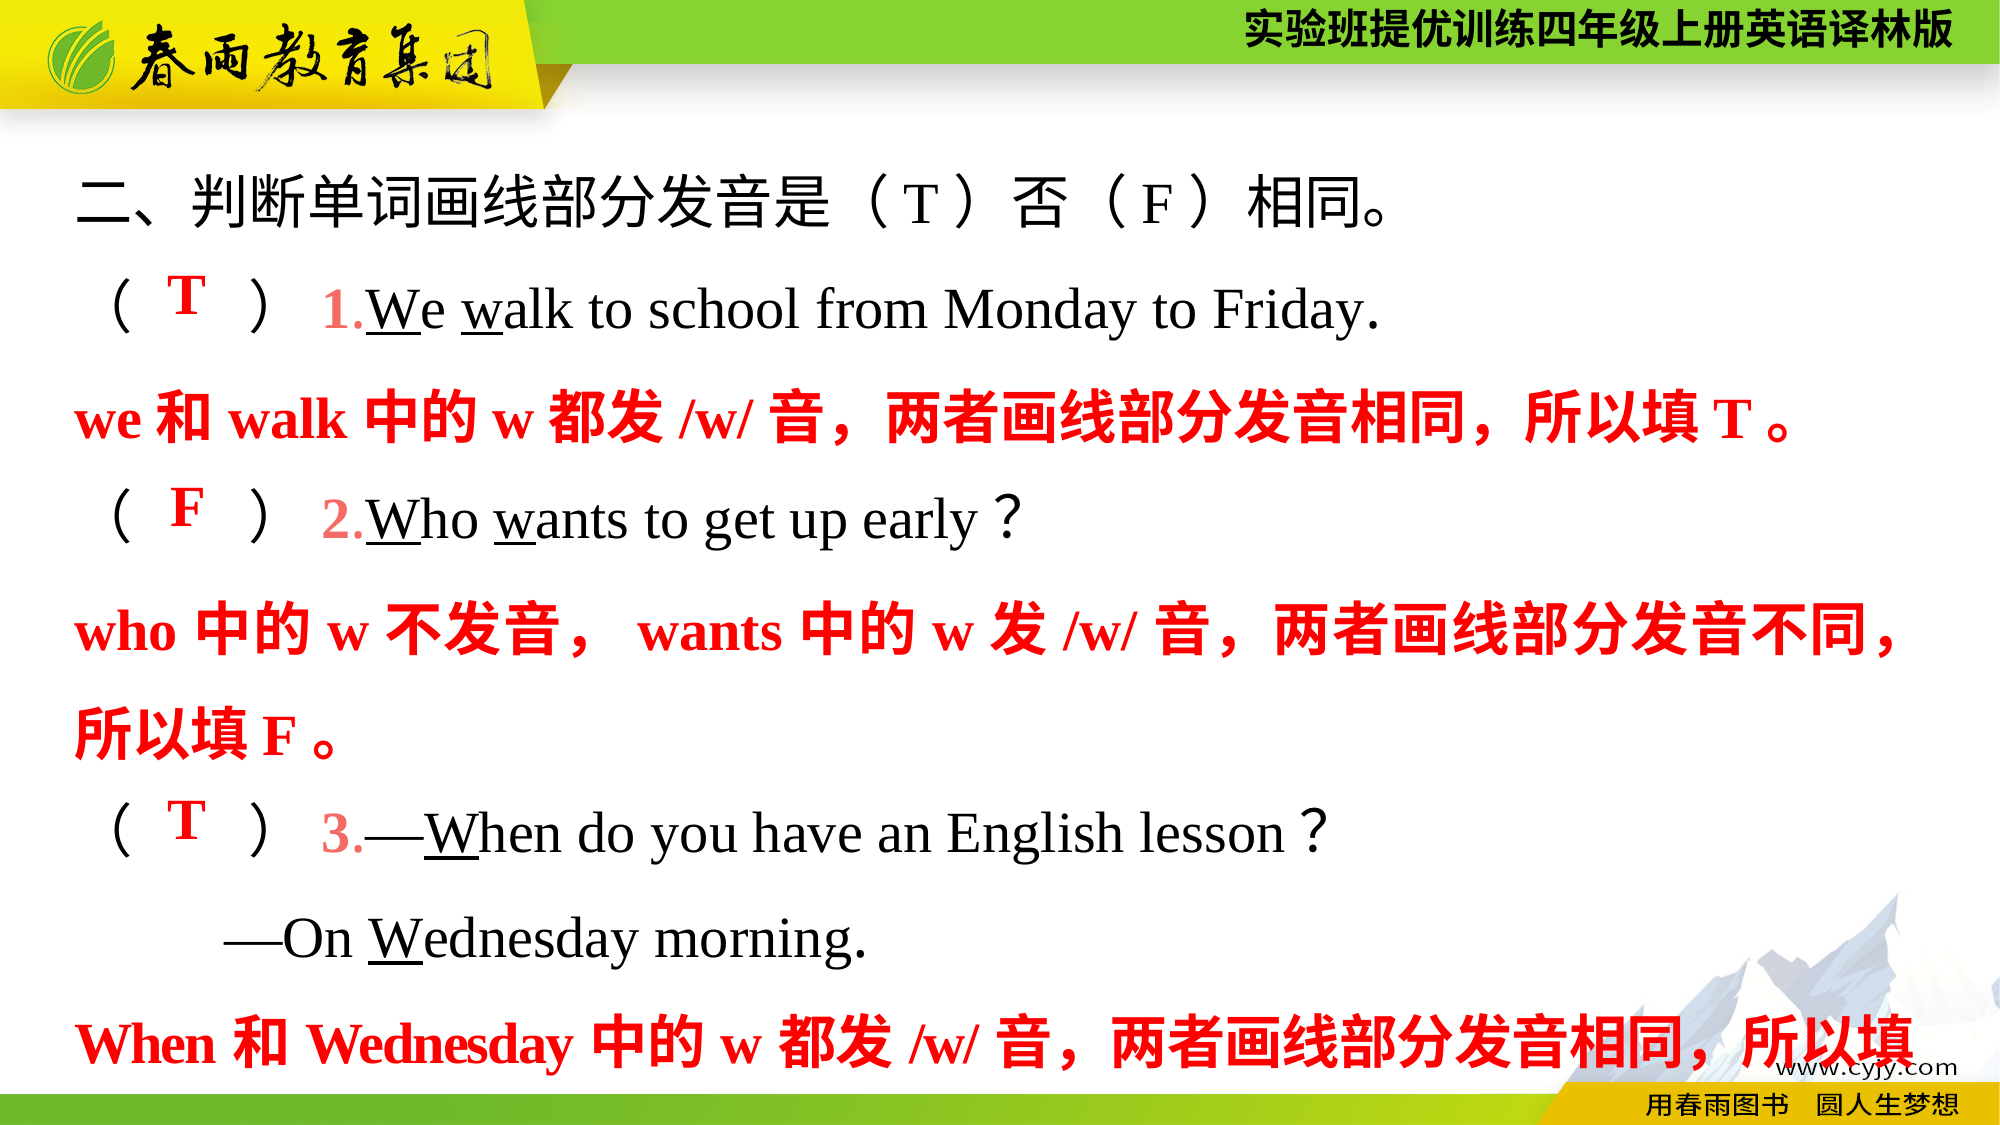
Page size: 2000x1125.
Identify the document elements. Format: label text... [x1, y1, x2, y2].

text_box T [152, 248, 222, 334]
text_box When和Wednesday中的w都发/w/音，两者画线部分发音相同，所以填T。 [59, 962, 1944, 1125]
list 二、判断单词画线部分发音是（T）否（F）相同。 （ ）1.We walk to school from Monday to Friday. （ ）2.Who wants to get up early？ （ ）3.—When do you have an English lesson？ —On Wednesday morning. [59, 774, 1944, 962]
text_box F [156, 460, 222, 546]
list 二、判断单词画线部分发音是（T）否（F）相同。 （ ）1.We walk to school from Monday to Friday. （ ）2.Who wants to get up early？ （ ）3.—When do you have an English lesson？ —On Wednesday morning. [59, 122, 1944, 338]
text_box we和walk中的w都发/w/音，两者画线部分发音相同，所以填T。 [59, 338, 1944, 458]
text_box T [152, 773, 222, 859]
list 二、判断单词画线部分发音是（T）否（F）相同。 （ ）1.We walk to school from Monday to Friday. （ ）2.Who wants to get up early？ （ ）3.—When do you have an English lesson？ —On Wednesday morning. [59, 458, 1944, 549]
text_box who中的w不发音，wants中的w发/w/音，两者画线部分发音不同，所以填F。 [59, 549, 1944, 774]
picture [0, 0, 2000, 1125]
